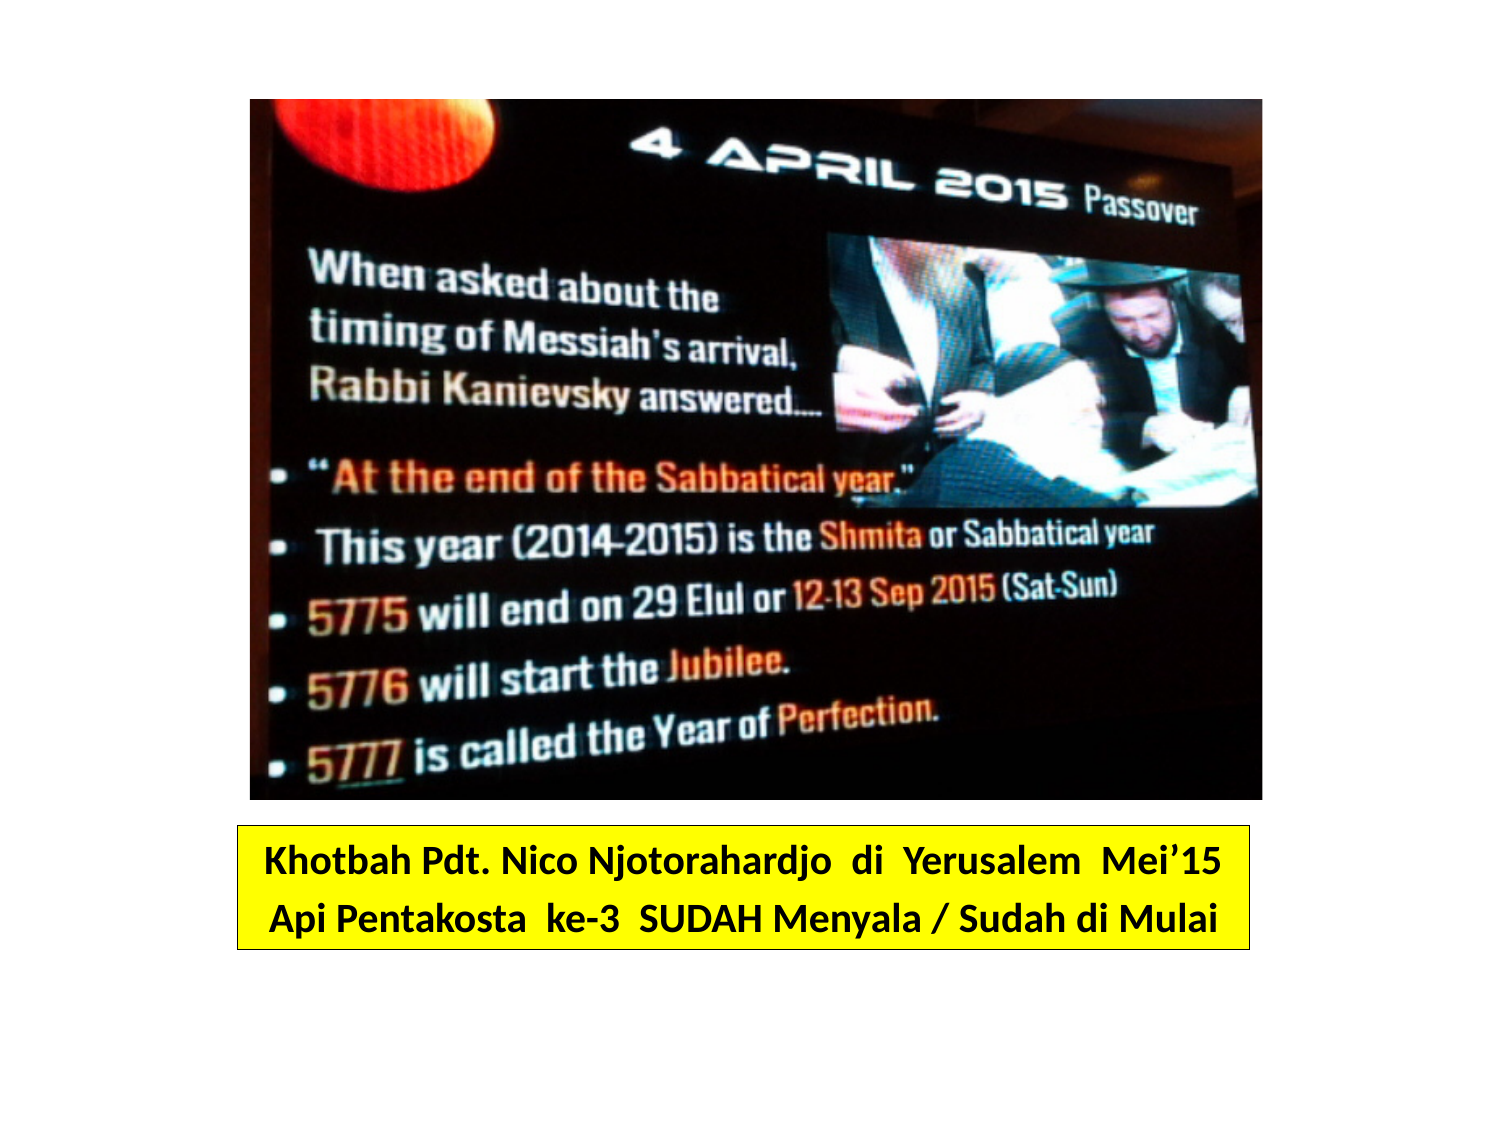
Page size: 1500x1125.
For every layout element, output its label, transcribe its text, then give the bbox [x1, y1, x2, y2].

list Khotbah Pdt. Nico Njotorahardjo di Yerusalem Mei’15 Api Pentakosta ke-3 SUDAH Menyala / Sudah di Mulai [237, 825, 1250, 950]
picture [249, 99, 1263, 801]
